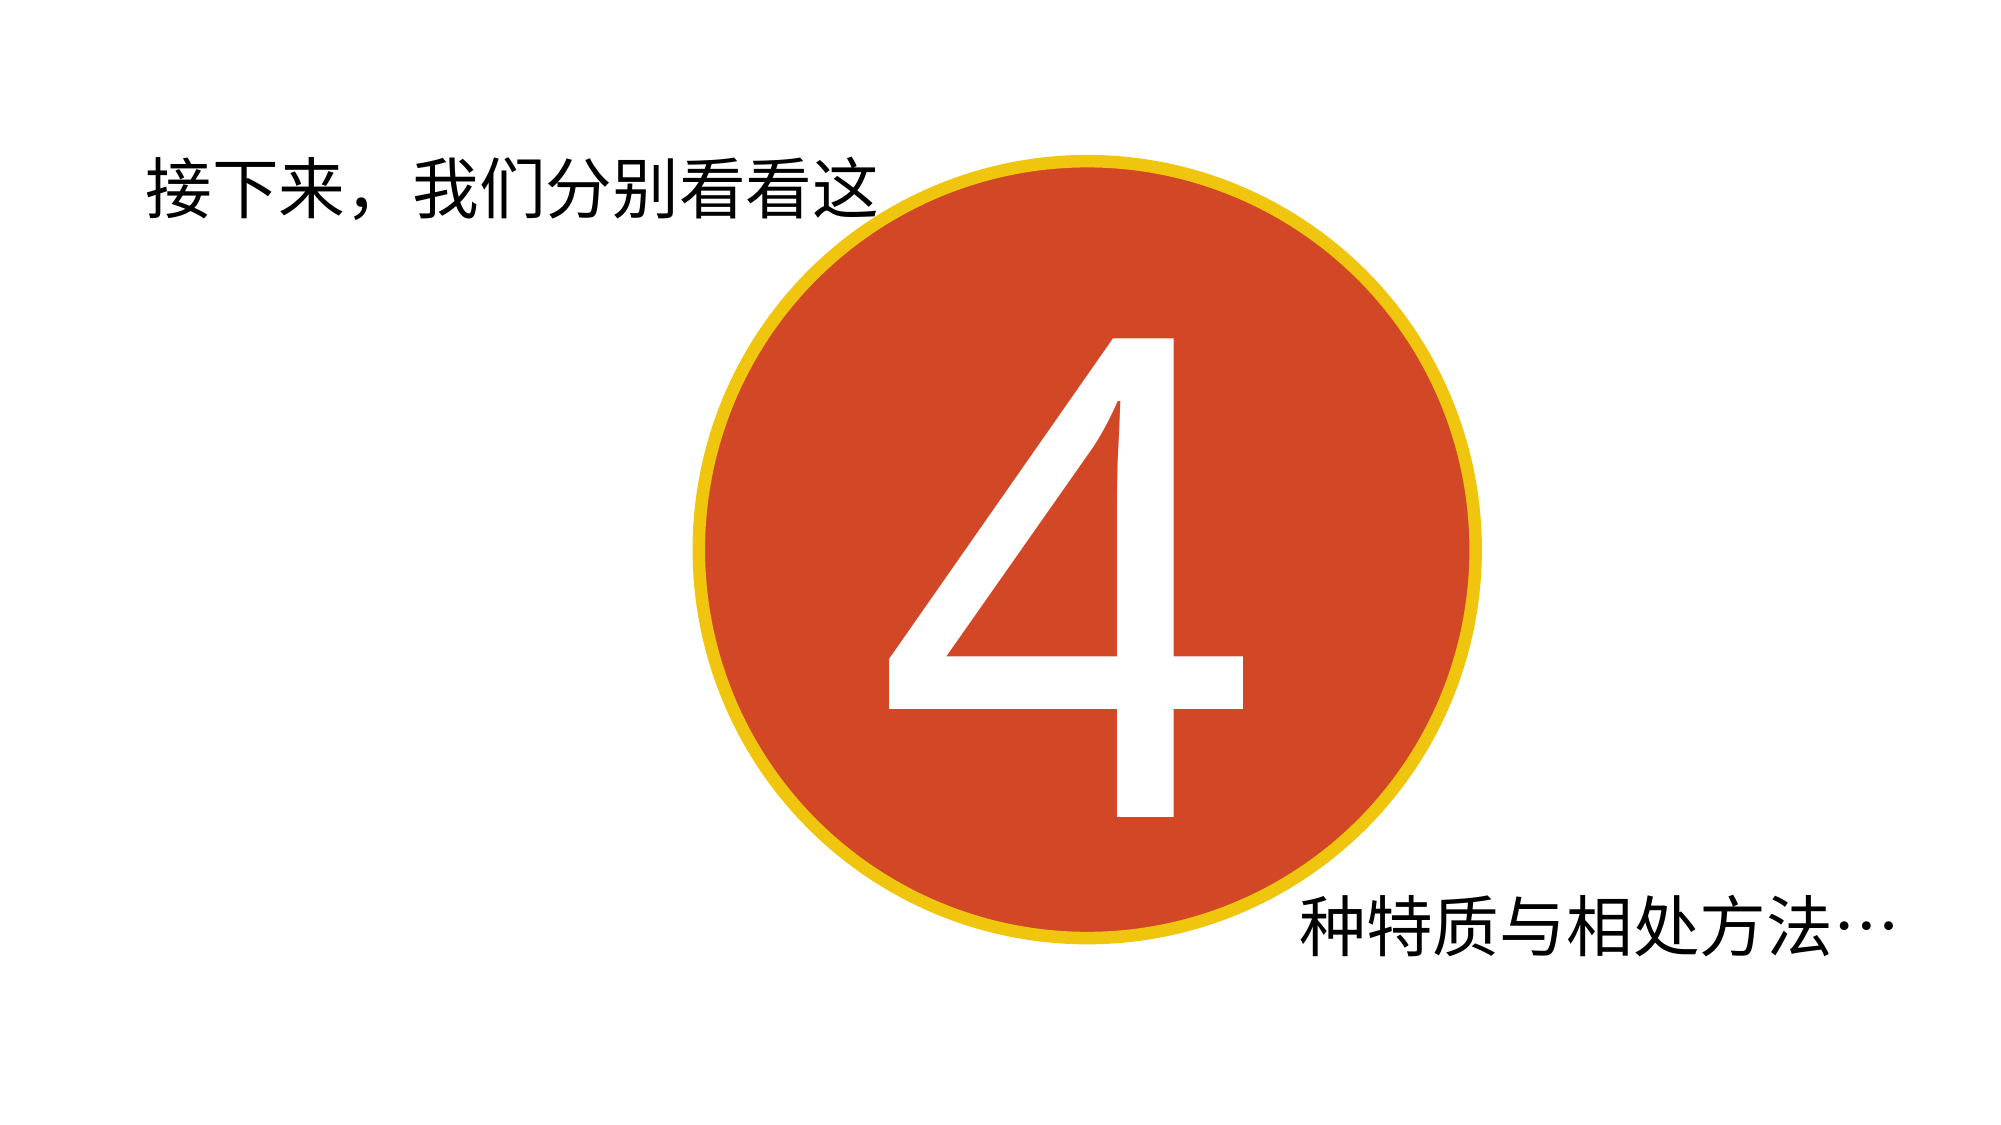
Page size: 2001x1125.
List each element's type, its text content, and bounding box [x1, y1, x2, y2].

text_box [1273, 207, 1477, 892]
text_box 接下来，我们分别看看这 [130, 139, 895, 235]
text_box 种特质与相处方法… [1284, 877, 1915, 973]
text_box [697, 233, 860, 866]
text_box 4 [860, 143, 1273, 958]
